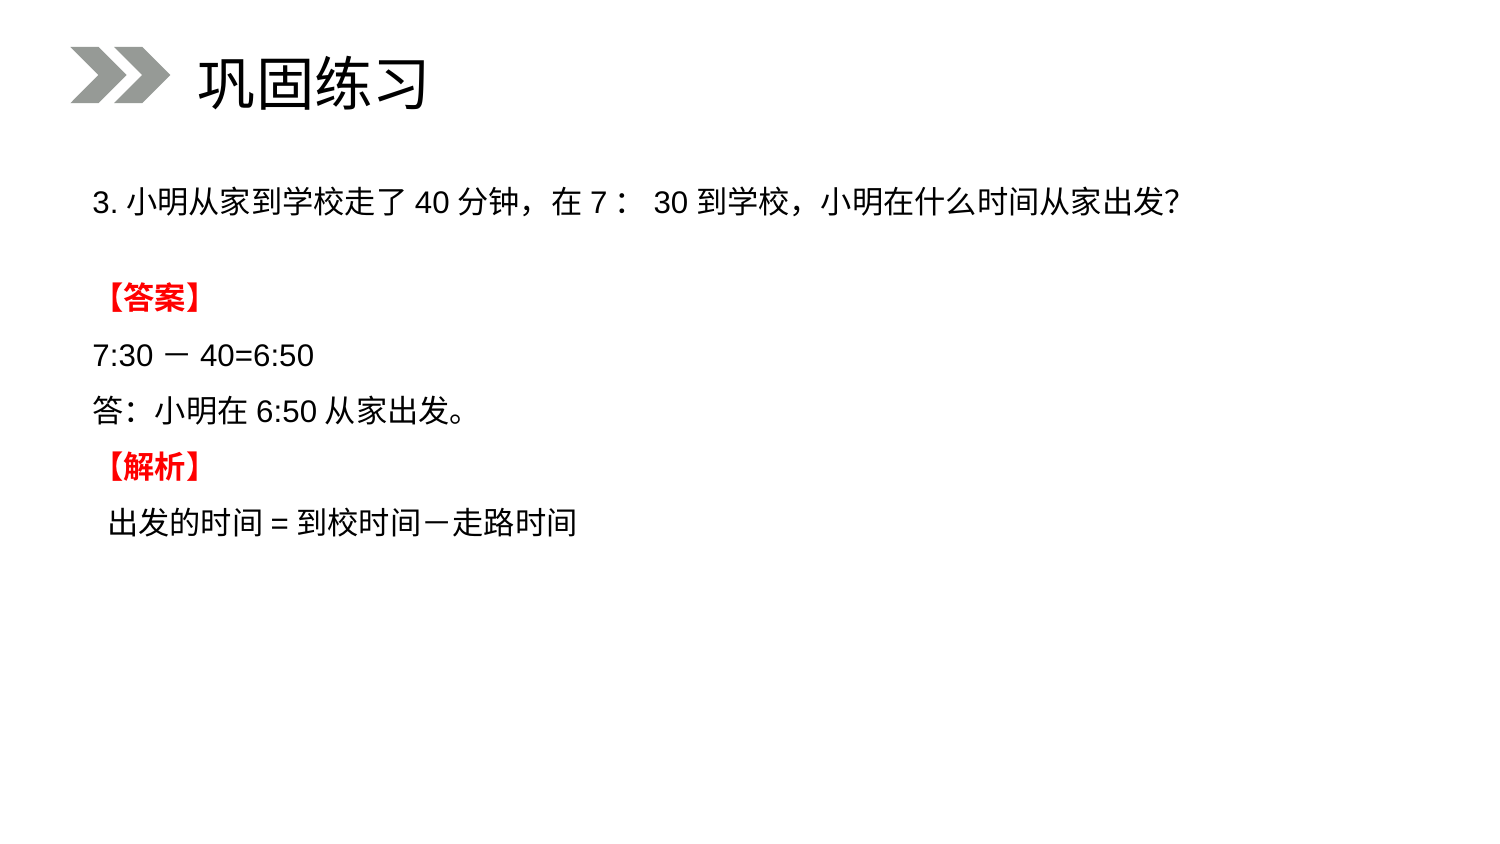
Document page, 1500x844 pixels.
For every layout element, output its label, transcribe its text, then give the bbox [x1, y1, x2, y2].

text_box 【答案】 7:30－40=6:50 答：小明在6:50从家出发。 【解析】 出发的时间=到校时间－走路时间 [81, 254, 966, 547]
text_box 巩固练习 [186, 49, 816, 102]
text_box 3.小明从家到学校走了40分钟，在7：30到学校，小明在什么时间从家出发？ [81, 158, 1434, 226]
